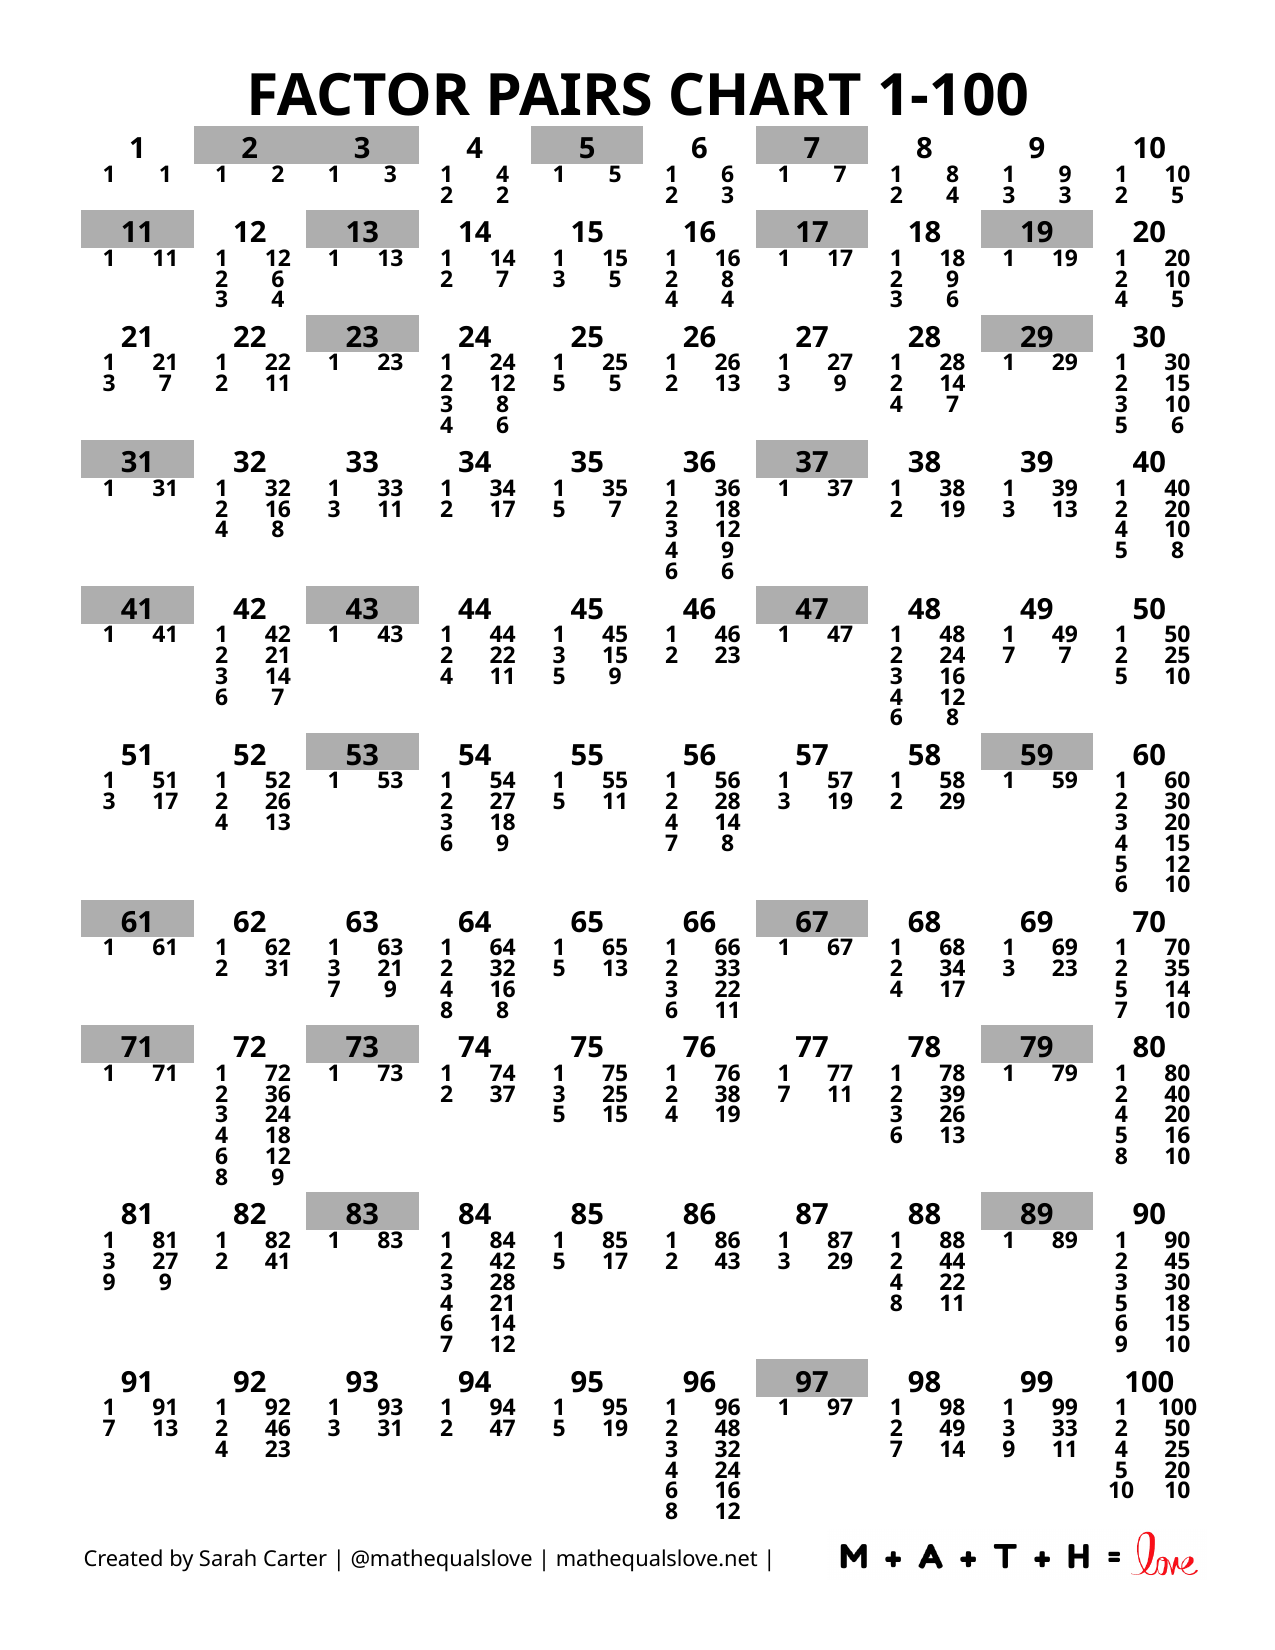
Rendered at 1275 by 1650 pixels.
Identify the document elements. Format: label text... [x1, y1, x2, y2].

table_cell 54 [419, 733, 531, 770]
table_cell 1 3 7 [306, 937, 362, 1025]
table_cell 29 [1037, 352, 1093, 440]
table_cell 1 [306, 1063, 362, 1192]
table_cell 27 [756, 315, 868, 352]
table_cell 14 7 [475, 248, 531, 315]
table_cell 56 28 14 8 [700, 770, 756, 900]
table_cell 53 [306, 733, 419, 770]
table_cell 1 2 [419, 1397, 475, 1527]
table_cell 1 2 3 6 [194, 624, 250, 733]
table_cell 37 [756, 440, 868, 478]
table_cell 64 [419, 900, 531, 937]
table_cell 8 4 [925, 164, 981, 210]
table_cell 100 50 25 20 10 [1149, 1397, 1206, 1527]
table_cell 51 [81, 733, 194, 770]
table_cell 1 2 4 [419, 624, 475, 733]
table_cell 33 [306, 440, 419, 478]
table_cell 79 [981, 1025, 1093, 1063]
table_cell 1 2 4 5 10 [1093, 1397, 1149, 1527]
table_cell 1 [756, 937, 812, 1025]
table_cell 87 29 [812, 1230, 868, 1359]
table_cell 56 [643, 733, 756, 770]
table_cell 11 [81, 210, 194, 248]
table_cell 1 2 4 8 [419, 937, 475, 1025]
table_cell 1 2 3 [868, 248, 925, 315]
table_cell 24 [419, 315, 531, 352]
table_cell 82 [194, 1192, 306, 1230]
table_cell 3 [362, 164, 419, 210]
table_cell 76 [643, 1025, 756, 1063]
table_cell 41 [81, 586, 194, 624]
table_cell 15 [531, 210, 643, 248]
table_cell 59 [981, 733, 1093, 770]
table_cell 1 [137, 164, 194, 210]
table_cell 1 [531, 164, 587, 210]
table_cell 69 [981, 900, 1093, 937]
table_cell 1 2 4 [868, 937, 925, 1025]
table_cell 1 2 3 4 6 8 [643, 1397, 700, 1527]
text_box Created by Sarah Carter | @mathequalslove | mathequalslove.net | [68, 1537, 826, 1579]
table_cell 1 2 [194, 937, 250, 1025]
table_cell 46 [643, 586, 756, 624]
table_cell 92 46 23 [250, 1397, 306, 1527]
table_cell 28 14 7 [925, 352, 981, 440]
table_cell 98 [868, 1359, 981, 1397]
table_cell 1 [981, 1230, 1037, 1359]
table_cell 23 [362, 352, 419, 440]
table_cell 72 [194, 1025, 306, 1063]
table_cell 1 2 5 7 [1093, 937, 1149, 1025]
table_cell 85 17 [587, 1230, 643, 1359]
table_cell 1 2 3 4 6 8 [194, 1063, 250, 1192]
table_cell 1 [756, 478, 812, 586]
table_cell 52 26 13 [250, 770, 306, 900]
table_cell 1 2 [868, 478, 925, 586]
table_cell 30 [1093, 315, 1206, 352]
table_cell 74 37 [475, 1063, 531, 1192]
table_cell 45 15 9 [587, 624, 643, 733]
table_cell 29 [981, 315, 1093, 352]
table_cell 1 2 [419, 164, 475, 210]
table_cell 73 [306, 1025, 419, 1063]
table_cell 1 [756, 1397, 812, 1527]
table_cell 1 [981, 352, 1037, 440]
table_cell 31 [137, 478, 194, 586]
table_cell 1 5 [531, 1230, 587, 1359]
table_cell 1 5 [531, 478, 587, 586]
table_cell 9 3 [1037, 164, 1093, 210]
table_cell 1 2 [419, 478, 475, 586]
table_cell 50 25 10 [1149, 624, 1206, 733]
table_cell 1 [306, 164, 362, 210]
table_cell 1 [756, 164, 812, 210]
table_cell 1 2 3 6 [643, 937, 700, 1025]
table_cell 1 2 [419, 248, 475, 315]
table_cell 1 2 [419, 1063, 475, 1192]
table_cell 1 [81, 1063, 137, 1192]
table_cell 1 2 3 6 [419, 770, 475, 900]
table_cell 46 23 [700, 624, 756, 733]
table_cell 69 23 [1037, 937, 1093, 1025]
table_cell 1 [981, 1063, 1037, 1192]
table_cell 15 5 [587, 248, 643, 315]
table_cell 75 [531, 1025, 643, 1063]
table_cell 1 2 [643, 352, 700, 440]
table_cell 61 [137, 937, 194, 1025]
table_cell 30 15 10 6 [1149, 352, 1206, 440]
table_cell 1 2 4 [194, 1397, 250, 1527]
table_cell 1 5 [531, 1397, 587, 1527]
table_cell 64 32 16 8 [475, 937, 531, 1025]
table_cell 67 [756, 900, 868, 937]
table_cell 86 43 [700, 1230, 756, 1359]
table_cell 12 [194, 210, 306, 248]
table_cell 39 [981, 440, 1093, 478]
table_cell 1 2 3 4 [419, 352, 475, 440]
table_cell 40 [1093, 440, 1206, 478]
table_cell 81 [81, 1192, 194, 1230]
table_cell 1 2 3 4 6 [643, 478, 700, 586]
table_cell 81 27 9 [137, 1230, 194, 1359]
table_cell 36 18 12 9 6 [700, 478, 756, 586]
table_cell 96 [643, 1359, 756, 1397]
table_cell 88 44 22 11 [925, 1230, 981, 1359]
table_cell 99 [981, 1359, 1093, 1397]
table_cell 16 [643, 210, 756, 248]
table_cell 1 [81, 478, 137, 586]
table_cell 20 10 5 [1149, 248, 1206, 315]
table_cell 40 20 10 8 [1149, 478, 1206, 586]
table_cell 1 3 [756, 1230, 812, 1359]
table_cell 38 [868, 440, 981, 478]
table_cell 16 8 4 [700, 248, 756, 315]
table_cell 77 [756, 1025, 868, 1063]
table_cell 91 [81, 1359, 194, 1397]
table_cell 12 6 4 [250, 248, 306, 315]
table_cell 1 2 3 4 5 6 [1093, 770, 1149, 900]
table_cell 88 [868, 1192, 981, 1230]
table_cell 1 2 [1093, 164, 1149, 210]
table_cell 1 2 [194, 1230, 250, 1359]
table_cell 37 [812, 478, 868, 586]
table_cell 35 [531, 440, 643, 478]
table_cell 1 [81, 164, 137, 210]
table_cell 20 [1093, 210, 1206, 248]
table_cell 1 2 7 [868, 1397, 925, 1527]
table_cell 60 [1093, 733, 1206, 770]
table_cell 1 5 [531, 937, 587, 1025]
table_cell 82 41 [250, 1230, 306, 1359]
table_cell 26 13 [700, 352, 756, 440]
table_cell 1 2 5 [1093, 624, 1149, 733]
table_cell 94 47 [475, 1397, 531, 1527]
table_cell 1 2 3 4 6 7 [419, 1230, 475, 1359]
table_cell 1 3 [306, 478, 362, 586]
table_cell 17 [812, 248, 868, 315]
table_cell 44 22 11 [475, 624, 531, 733]
table_cell 74 [419, 1025, 531, 1063]
table_cell 21 [81, 315, 194, 352]
table_cell 71 [137, 1063, 194, 1192]
table_cell 1 3 [306, 1397, 362, 1527]
table_cell 97 [756, 1359, 868, 1397]
table_cell 55 [531, 733, 643, 770]
table_cell 90 [1093, 1192, 1206, 1230]
table_cell 54 27 18 9 [475, 770, 531, 900]
table_cell 99 33 11 [1037, 1397, 1093, 1527]
table_cell 22 11 [250, 352, 306, 440]
table_header 3 [306, 126, 419, 164]
table_cell 1 2 3 5 [1093, 352, 1149, 440]
table_cell 25 5 [587, 352, 643, 440]
table_cell 55 11 [587, 770, 643, 900]
table_cell 1 2 4 7 [643, 770, 700, 900]
table_header 9 [981, 126, 1093, 164]
table_cell 34 17 [475, 478, 531, 586]
table_cell 73 [362, 1063, 419, 1192]
table_cell 1 2 3 [194, 248, 250, 315]
table_cell 90 45 30 18 15 10 [1149, 1230, 1206, 1359]
table_cell 5 [587, 164, 643, 210]
table_cell 1 2 [868, 770, 925, 900]
table_cell 1 [306, 1230, 362, 1359]
table_cell 17 [756, 210, 868, 248]
table_cell 44 [419, 586, 531, 624]
table_cell 83 [306, 1192, 419, 1230]
table_cell 48 24 16 12 8 [925, 624, 981, 733]
table_cell 1 [981, 248, 1037, 315]
table_cell 1 [306, 770, 362, 900]
table_cell 1 2 [643, 624, 700, 733]
table_cell 31 [81, 440, 194, 478]
table_cell 83 [362, 1230, 419, 1359]
table_cell 95 19 [587, 1397, 643, 1527]
table_cell 93 31 [362, 1397, 419, 1527]
table_cell 39 13 [1037, 478, 1093, 586]
table_cell 63 [306, 900, 419, 937]
table_cell 7 [812, 164, 868, 210]
table_cell 2 [250, 164, 306, 210]
table_cell 1 [306, 624, 362, 733]
table_cell 1 [756, 248, 812, 315]
table_cell 1 7 [81, 1397, 137, 1527]
table_header 10 [1093, 126, 1206, 164]
table_cell 24 12 8 6 [475, 352, 531, 440]
table_cell 10 5 [1149, 164, 1206, 210]
table_cell 65 13 [587, 937, 643, 1025]
table_cell 43 [306, 586, 419, 624]
table_cell 1 2 4 [868, 352, 925, 440]
table_cell 6 3 [700, 164, 756, 210]
table_cell 1 2 [194, 352, 250, 440]
table_cell 80 40 20 16 10 [1149, 1063, 1206, 1192]
table_cell 47 [756, 586, 868, 624]
table_cell 85 [531, 1192, 643, 1230]
table_cell 68 34 17 [925, 937, 981, 1025]
table_cell 98 49 14 [925, 1397, 981, 1527]
table_cell 1 2 4 5 8 [1093, 1063, 1149, 1192]
table_cell 86 [643, 1192, 756, 1230]
table_cell 94 [419, 1359, 531, 1397]
table_cell 52 [194, 733, 306, 770]
table_cell 78 39 26 13 [925, 1063, 981, 1192]
table_cell 41 [137, 624, 194, 733]
table_cell 91 13 [137, 1397, 194, 1527]
table_cell 1 2 3 4 6 [868, 624, 925, 733]
table_cell 43 [362, 624, 419, 733]
table_cell 89 [1037, 1230, 1093, 1359]
table_cell 1 2 4 5 [1093, 478, 1149, 586]
table_cell 100 [1093, 1359, 1206, 1397]
table_cell 66 33 22 11 [700, 937, 756, 1025]
table_cell 1 [981, 770, 1037, 900]
table_cell 1 3 [81, 770, 137, 900]
table_cell 45 [531, 586, 643, 624]
table_cell 1 2 4 [643, 1063, 700, 1192]
table_cell 36 [643, 440, 756, 478]
table_cell 18 9 6 [925, 248, 981, 315]
table_cell 14 [419, 210, 531, 248]
table_cell 1 3 9 [981, 1397, 1037, 1527]
table_cell 53 [362, 770, 419, 900]
text_box FACTOR PAIRS CHART 1-100 [68, 49, 1207, 135]
table_cell 65 [531, 900, 643, 937]
table_cell 49 7 [1037, 624, 1093, 733]
table_cell 95 [531, 1359, 643, 1397]
table_header 6 [643, 126, 756, 164]
table_cell 4 2 [475, 164, 531, 210]
table_header 7 [756, 126, 868, 164]
table_cell 1 3 5 [531, 624, 587, 733]
table_header 4 [419, 126, 531, 164]
table_cell 67 [812, 937, 868, 1025]
table_cell 13 [362, 248, 419, 315]
table_cell 1 7 [756, 1063, 812, 1192]
table_cell 1 3 [756, 352, 812, 440]
table_cell 80 [1093, 1025, 1206, 1063]
table_header 2 [194, 126, 306, 164]
table_cell 19 [981, 210, 1093, 248]
table_cell 34 [419, 440, 531, 478]
table_cell 1 3 [81, 352, 137, 440]
table_cell 22 [194, 315, 306, 352]
table_cell 1 [756, 624, 812, 733]
table_cell 62 [194, 900, 306, 937]
table_cell 58 [868, 733, 981, 770]
table_cell 70 35 14 10 [1149, 937, 1206, 1025]
table_cell 1 3 [981, 478, 1037, 586]
table_cell 23 [306, 315, 419, 352]
table_cell 1 7 [981, 624, 1037, 733]
table_cell 42 21 14 7 [250, 624, 306, 733]
table_cell 38 19 [925, 478, 981, 586]
table_cell 72 36 24 18 12 9 [250, 1063, 306, 1192]
table_cell 68 [868, 900, 981, 937]
table_cell 1 [81, 937, 137, 1025]
table_cell 42 [194, 586, 306, 624]
table_cell 32 [194, 440, 306, 478]
table_cell 1 3 5 [531, 1063, 587, 1192]
table_cell 21 7 [137, 352, 194, 440]
table_cell 77 11 [812, 1063, 868, 1192]
table_cell 1 3 [981, 937, 1037, 1025]
table_cell 78 [868, 1025, 981, 1063]
table_cell 59 [1037, 770, 1093, 900]
table_cell 92 [194, 1359, 306, 1397]
table_cell 57 [756, 733, 868, 770]
table_cell 76 38 19 [700, 1063, 756, 1192]
table_cell 89 [981, 1192, 1093, 1230]
table_cell 1 [306, 248, 362, 315]
table_cell 1 3 [531, 248, 587, 315]
table_cell 1 [194, 164, 250, 210]
table_cell 1 2 3 5 6 9 [1093, 1230, 1149, 1359]
table_cell 1 2 [643, 164, 700, 210]
table_cell 61 [81, 900, 194, 937]
table_cell 1 5 [531, 352, 587, 440]
table_cell 58 29 [925, 770, 981, 900]
table_cell 1 [81, 624, 137, 733]
table_cell 1 [81, 248, 137, 315]
table_cell 33 11 [362, 478, 419, 586]
table_cell 1 2 4 [643, 248, 700, 315]
table_cell 1 2 [868, 164, 925, 210]
table_cell 32 16 8 [250, 478, 306, 586]
table_cell 13 [306, 210, 419, 248]
table_cell 48 [868, 586, 981, 624]
table_cell 19 [1037, 248, 1093, 315]
table_cell 49 [981, 586, 1093, 624]
table_cell 87 [756, 1192, 868, 1230]
table_cell 1 5 [531, 770, 587, 900]
table_cell 97 [812, 1397, 868, 1527]
table_cell 70 [1093, 900, 1206, 937]
table_cell 71 [81, 1025, 194, 1063]
table_cell 18 [868, 210, 981, 248]
table_cell 1 3 [981, 164, 1037, 210]
picture [826, 1528, 1207, 1580]
table_cell 1 2 4 [194, 478, 250, 586]
table_cell 1 2 4 [194, 770, 250, 900]
table_cell 79 [1037, 1063, 1093, 1192]
table_cell 27 9 [812, 352, 868, 440]
table_cell 47 [812, 624, 868, 733]
table_cell 26 [643, 315, 756, 352]
table_cell 60 30 20 15 12 10 [1149, 770, 1206, 900]
table_header 1 [81, 126, 194, 164]
table_cell 63 21 9 [362, 937, 419, 1025]
table_cell 1 2 4 8 [868, 1230, 925, 1359]
table_cell 50 [1093, 586, 1206, 624]
table_cell 1 3 9 [81, 1230, 137, 1359]
table_cell 1 2 [643, 1230, 700, 1359]
table_cell 1 [306, 352, 362, 440]
table_cell 11 [137, 248, 194, 315]
table_cell 1 2 4 [1093, 248, 1149, 315]
table_cell 75 25 15 [587, 1063, 643, 1192]
table_cell 57 19 [812, 770, 868, 900]
table_cell 51 17 [137, 770, 194, 900]
table_cell 1 2 3 6 [868, 1063, 925, 1192]
table_header 5 [531, 126, 643, 164]
table_cell 84 [419, 1192, 531, 1230]
table_cell 96 48 32 24 16 12 [700, 1397, 756, 1527]
table_cell 66 [643, 900, 756, 937]
table_cell 25 [531, 315, 643, 352]
table_cell 62 31 [250, 937, 306, 1025]
table_cell 28 [868, 315, 981, 352]
table_header 8 [868, 126, 981, 164]
table_cell 1 3 [756, 770, 812, 900]
table_cell 84 42 28 21 14 12 [475, 1230, 531, 1359]
table_cell 93 [306, 1359, 419, 1397]
table_cell 35 7 [587, 478, 643, 586]
